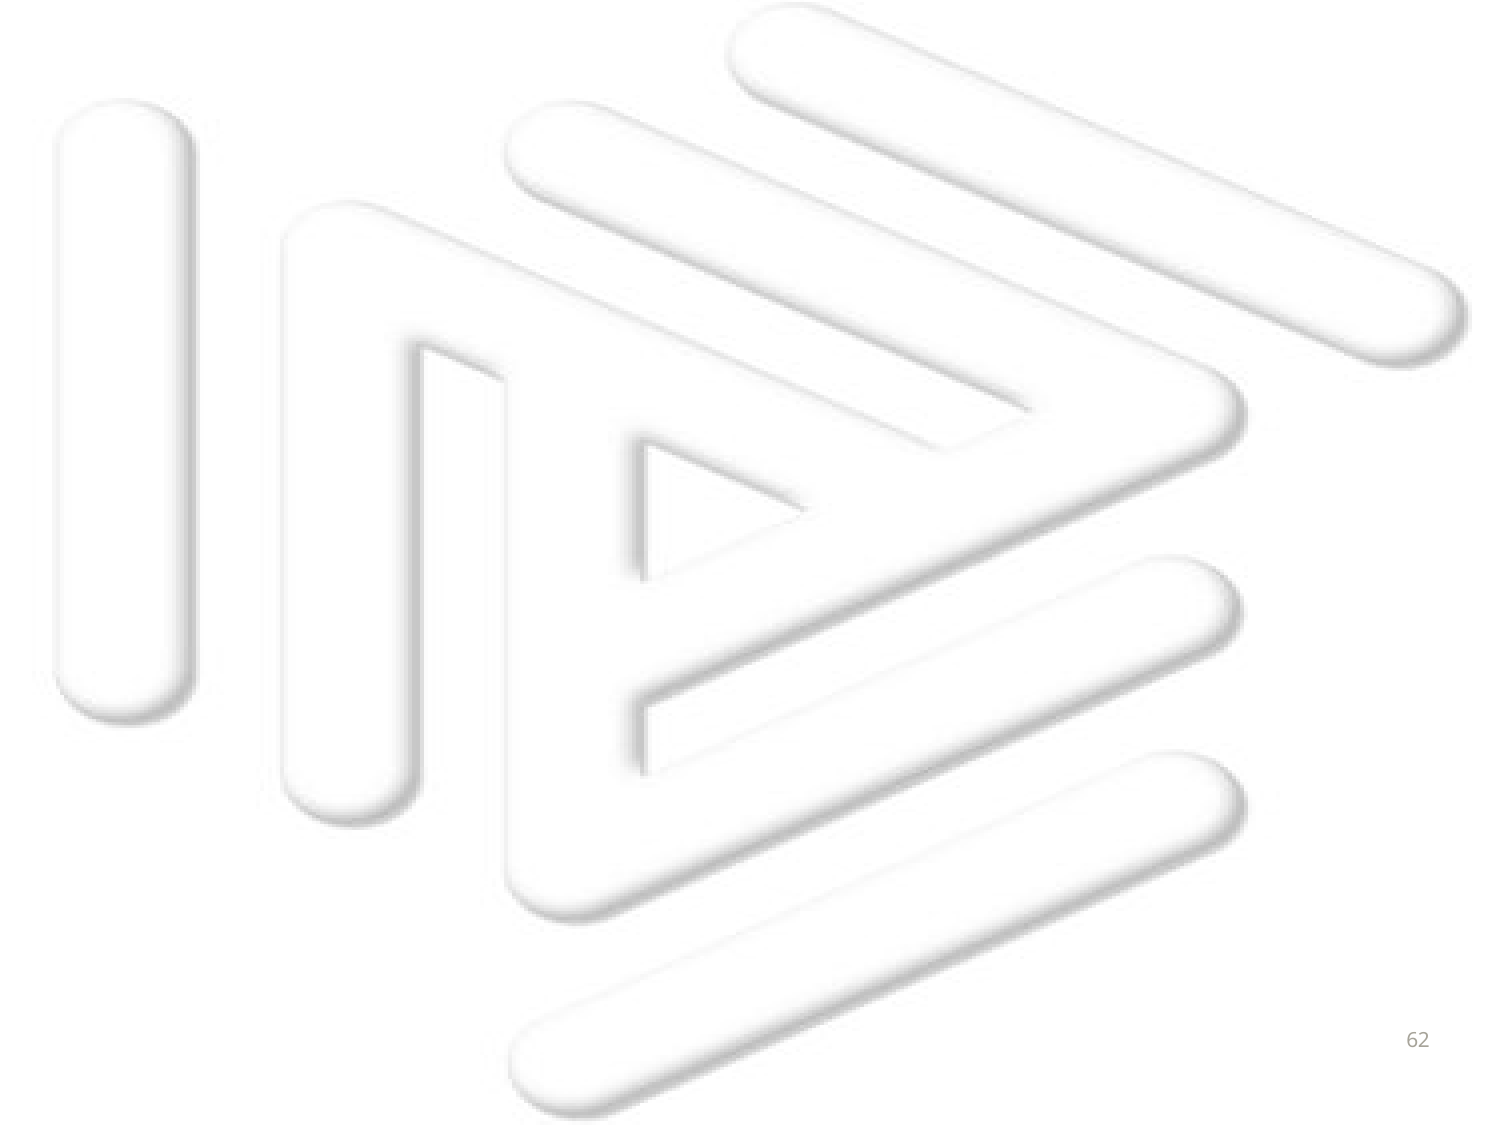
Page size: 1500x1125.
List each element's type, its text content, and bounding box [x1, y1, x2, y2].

picture [0, 0, 1500, 1125]
slide_number 62 [1369, 1002, 1445, 1063]
